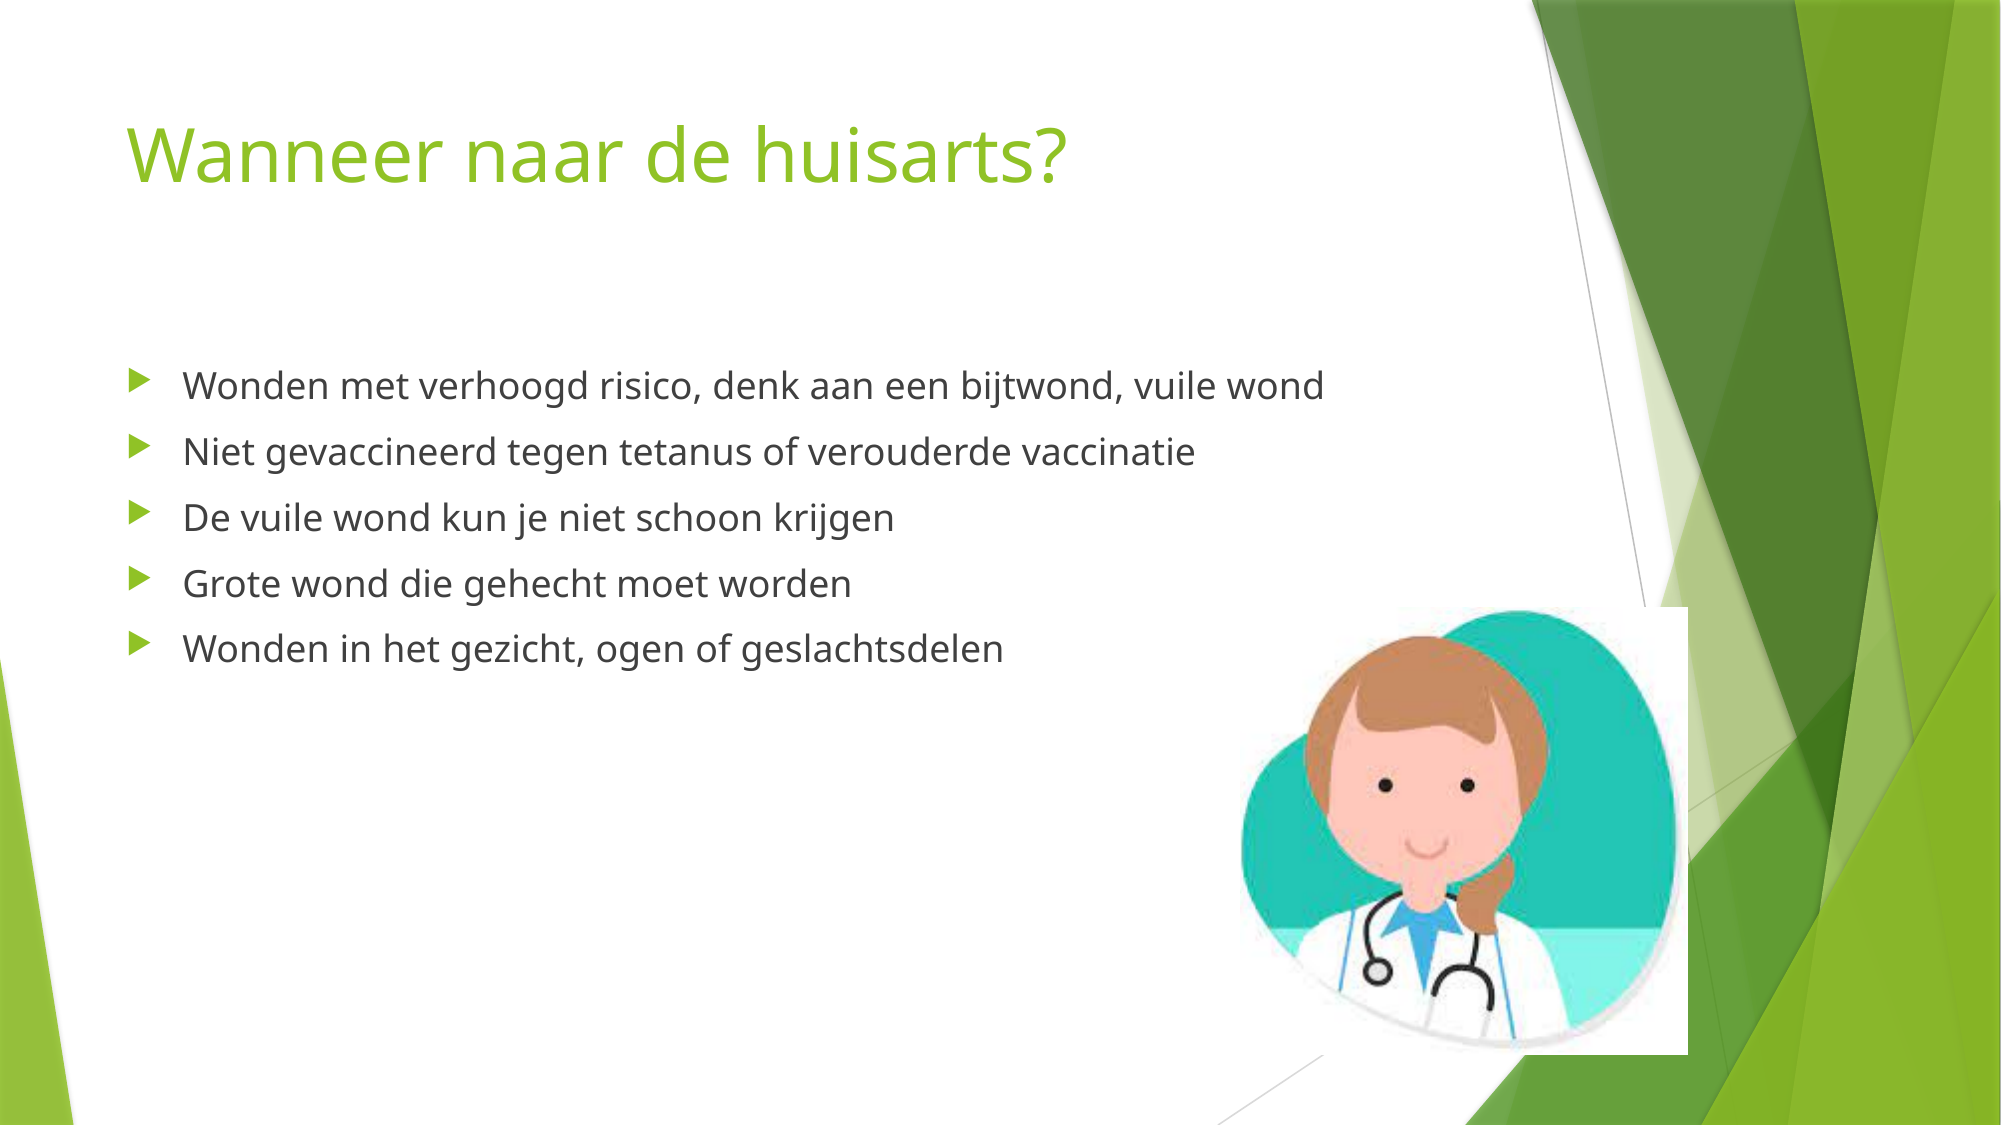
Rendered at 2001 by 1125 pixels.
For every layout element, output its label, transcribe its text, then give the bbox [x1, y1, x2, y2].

picture [1239, 606, 1689, 1056]
title Wanneer naar de huisarts? [111, 99, 1522, 317]
list Wonden met verhoogd risico, denk aan een bijtwond, vuile wond Niet gevaccineerd tegen tetanus of verouderde vaccinatie De vuile wond kun je niet schoon krijgen Grote wond die gehecht moet worden Wonden in het gezicht, ogen of geslachtsdelen [111, 354, 1522, 992]
